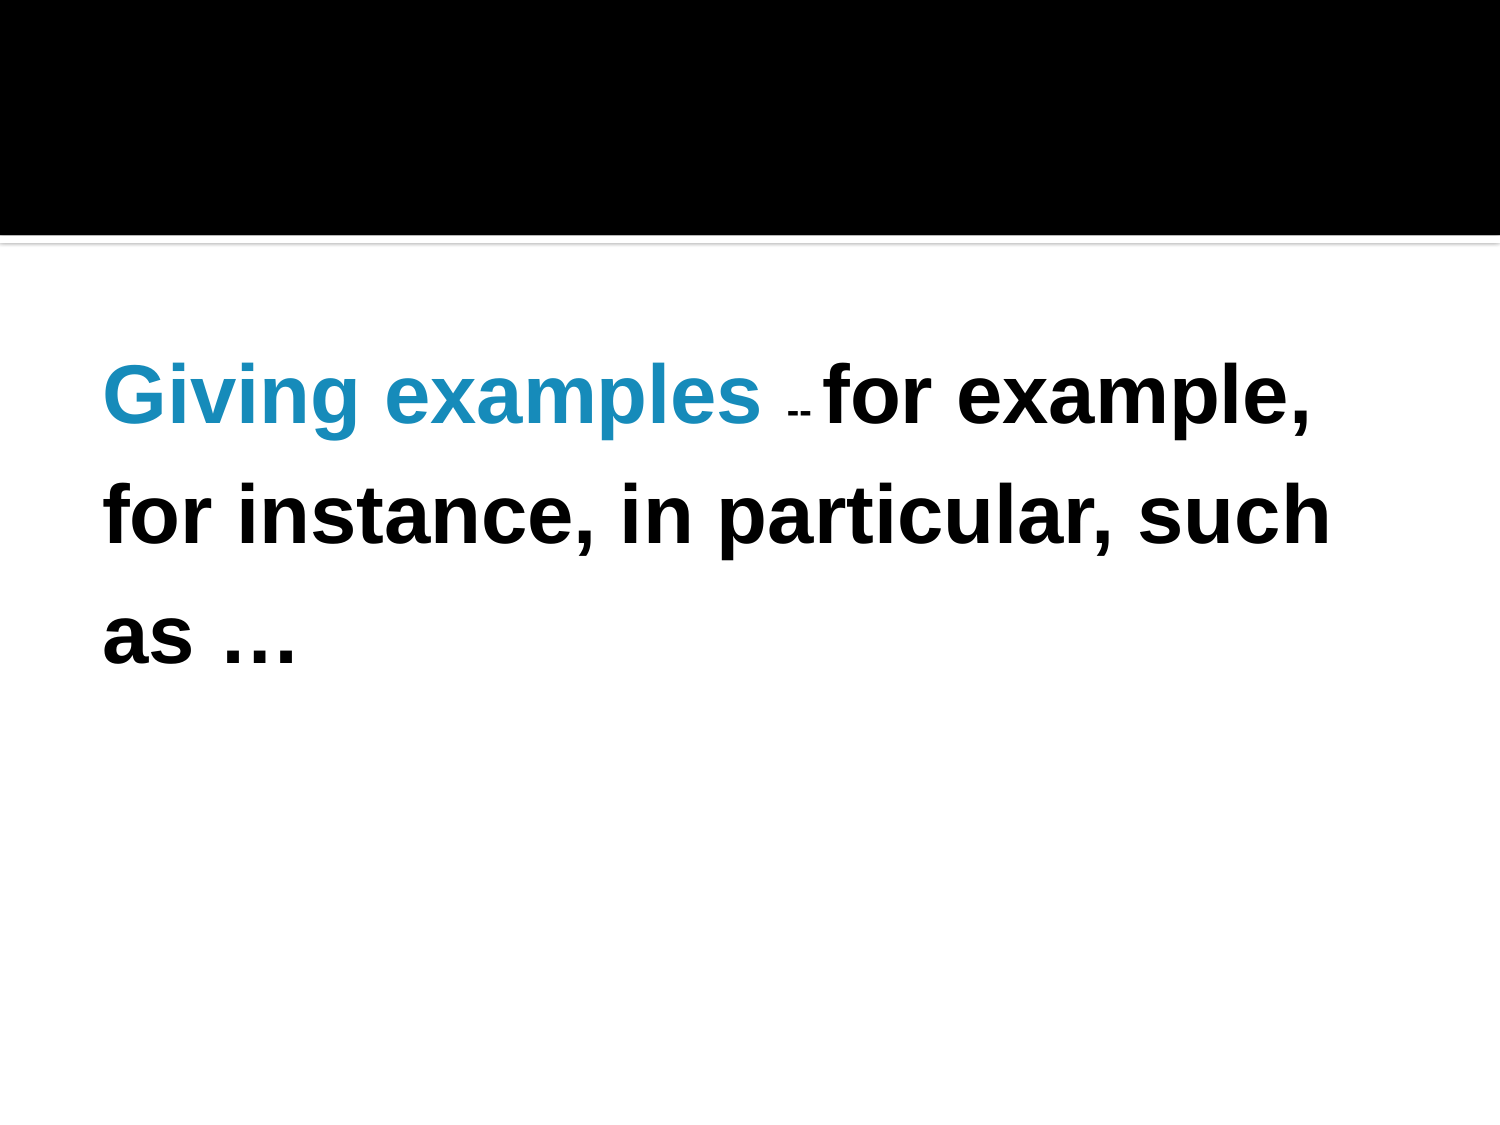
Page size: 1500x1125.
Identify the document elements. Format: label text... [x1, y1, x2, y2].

text_box Giving examples -- for example, for instance, in particular, such as … [87, 312, 1438, 688]
